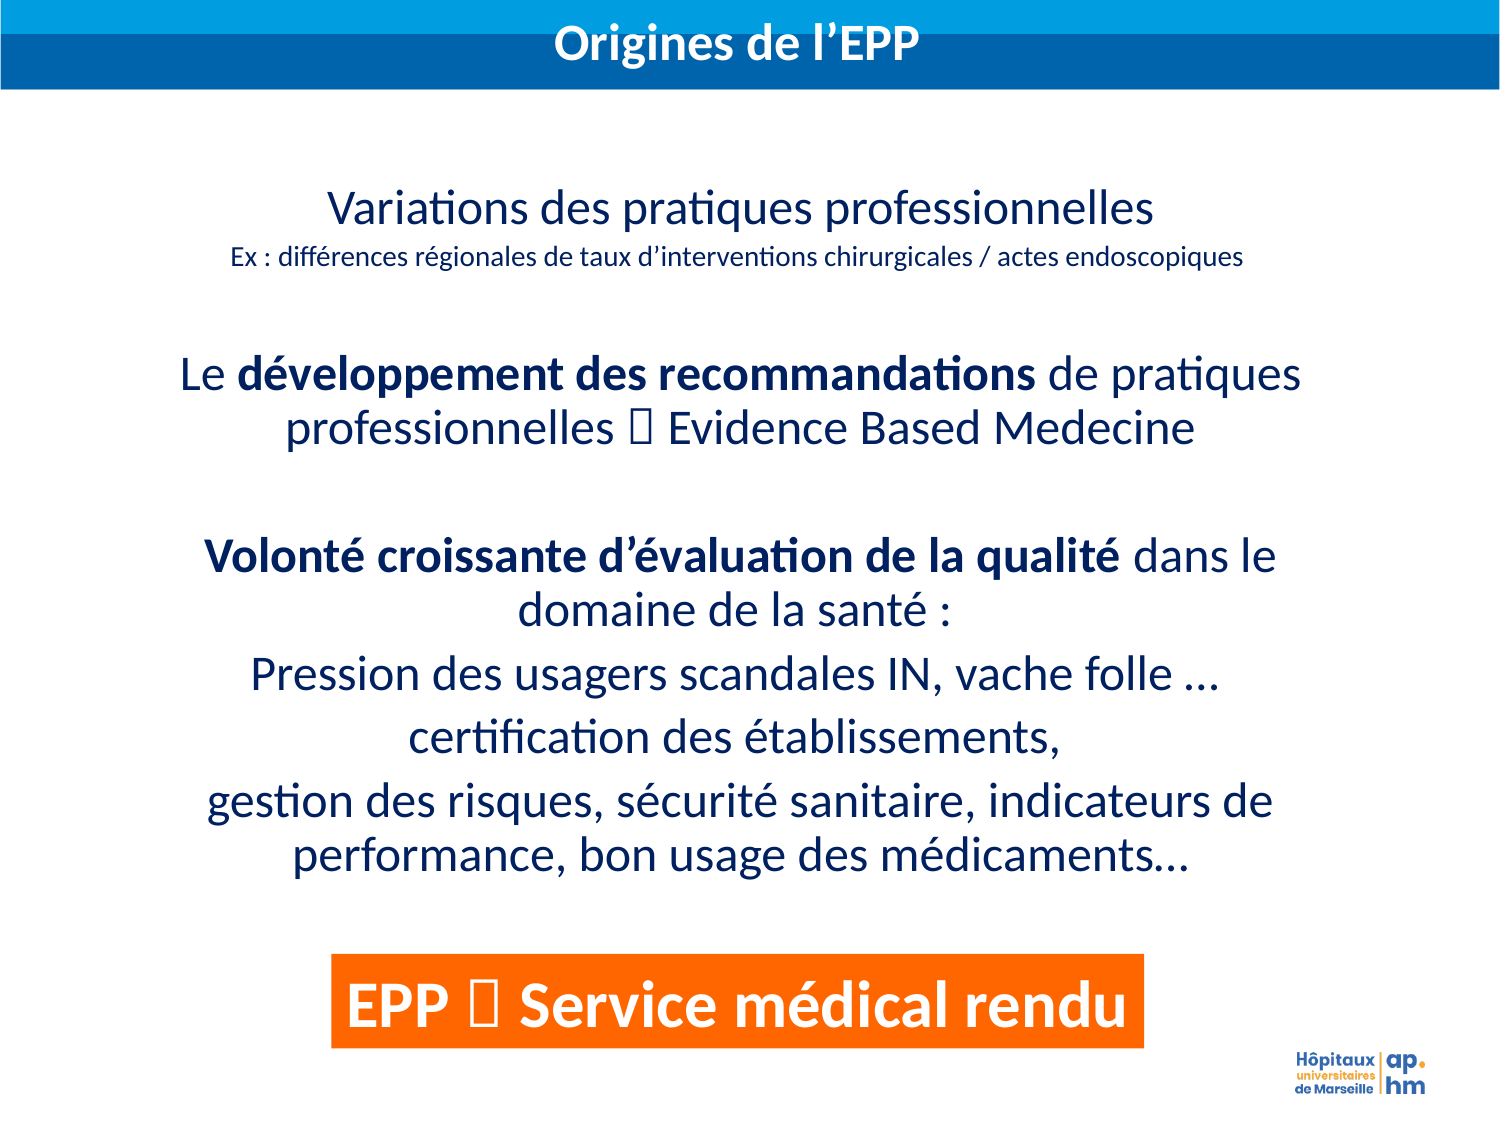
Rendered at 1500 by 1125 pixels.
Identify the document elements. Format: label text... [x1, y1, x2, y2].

text_box EPP  Service médical rendu [331, 953, 1145, 1049]
picture [0, 35, 1500, 101]
subtitle Variations des pratiques professionnelles Ex : différences régionales de taux d’interventions chirurgicales / actes endoscopiques Le développement des recommandations de pratiques professionnelles  Evidence Based Medecine Volonté croissante d’évaluation de la qualité dans le domaine de la santé : Pression des usagers scandales IN, vache folle … certification des établissements, gestion des risques, sécurité sanitaire, indicateurs de performance, bon usage des médicaments… [105, 174, 1376, 929]
picture [1295, 1052, 1425, 1094]
title Origines de l’EPP [100, 0, 1376, 79]
